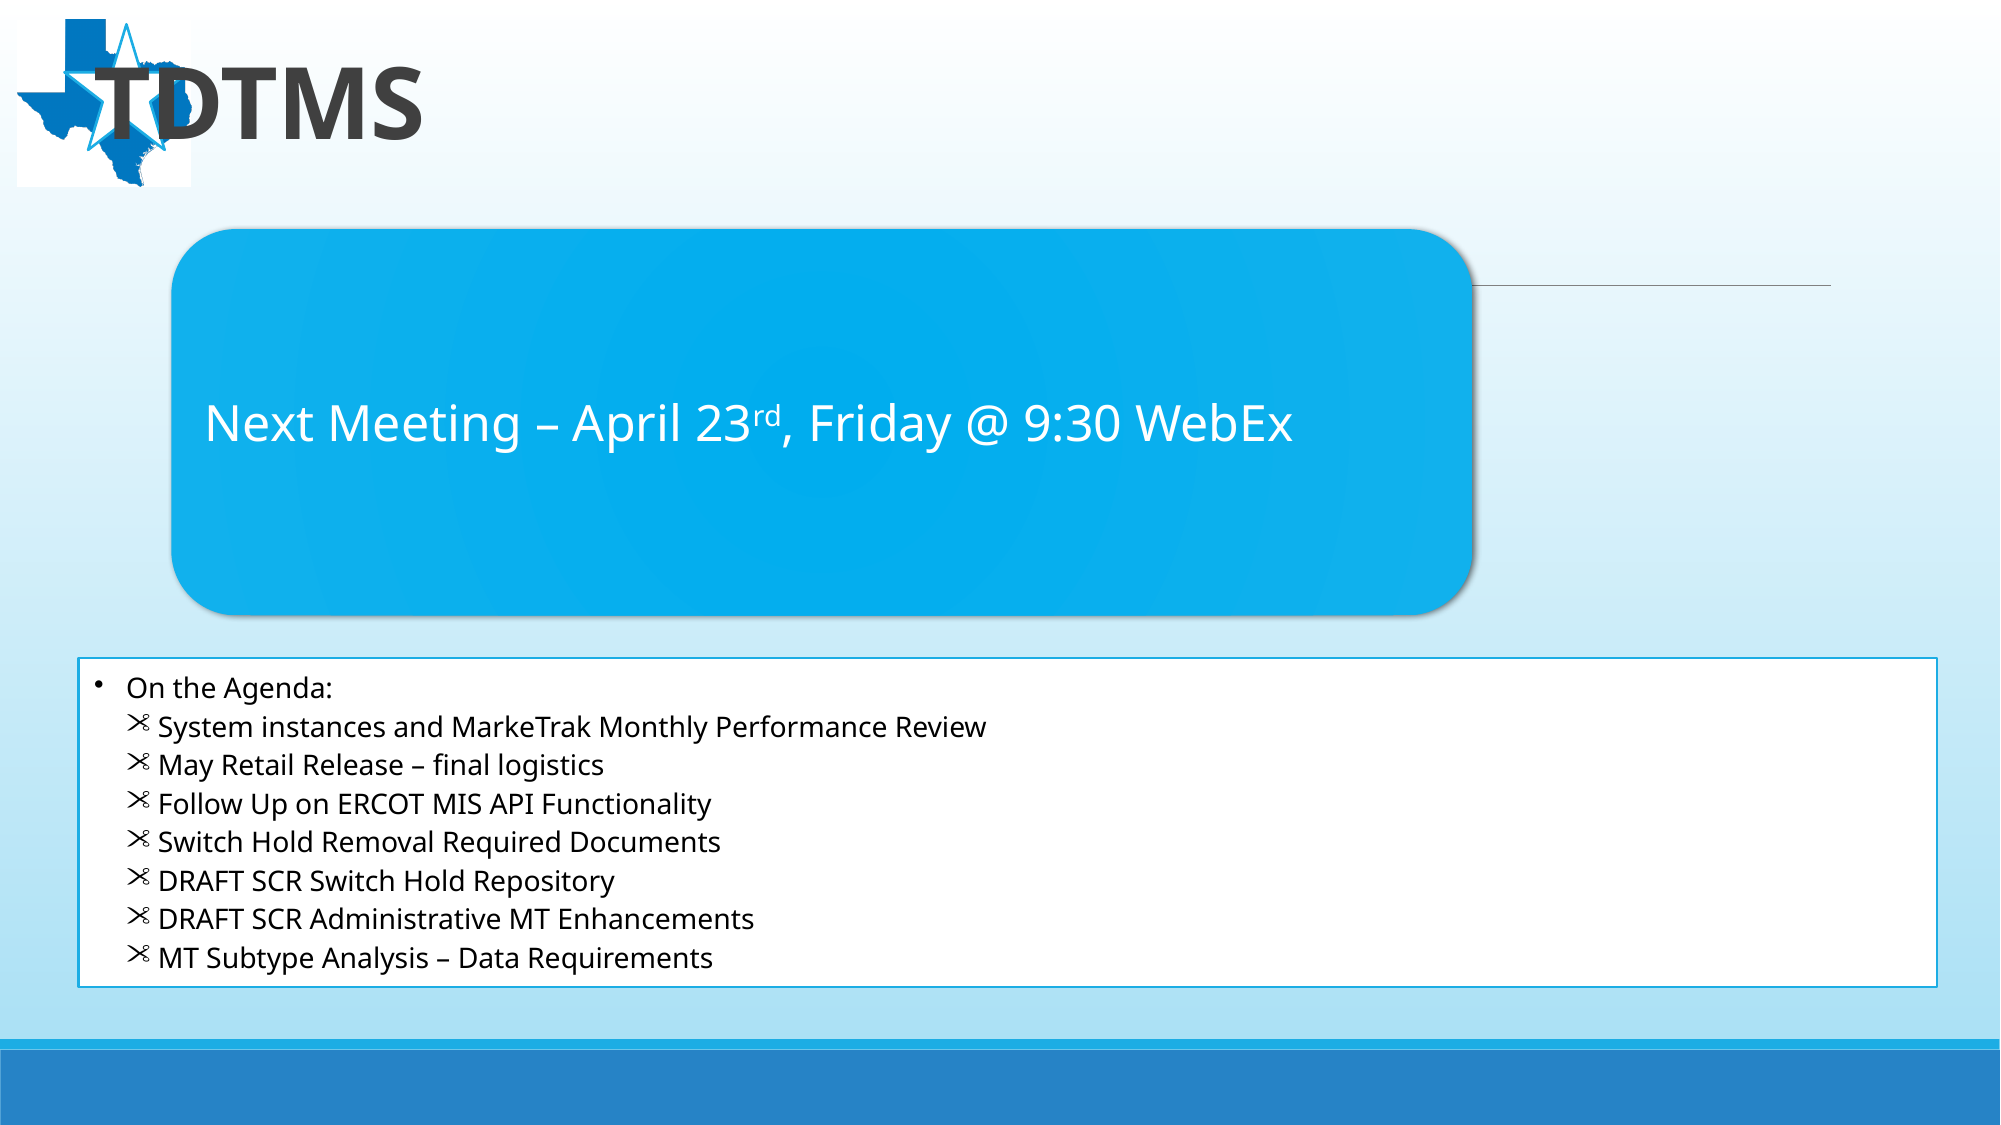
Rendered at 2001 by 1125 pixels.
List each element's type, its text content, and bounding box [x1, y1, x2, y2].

title TDTMS [199, 24, 1802, 168]
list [77, 186, 1938, 988]
picture [16, 19, 192, 188]
